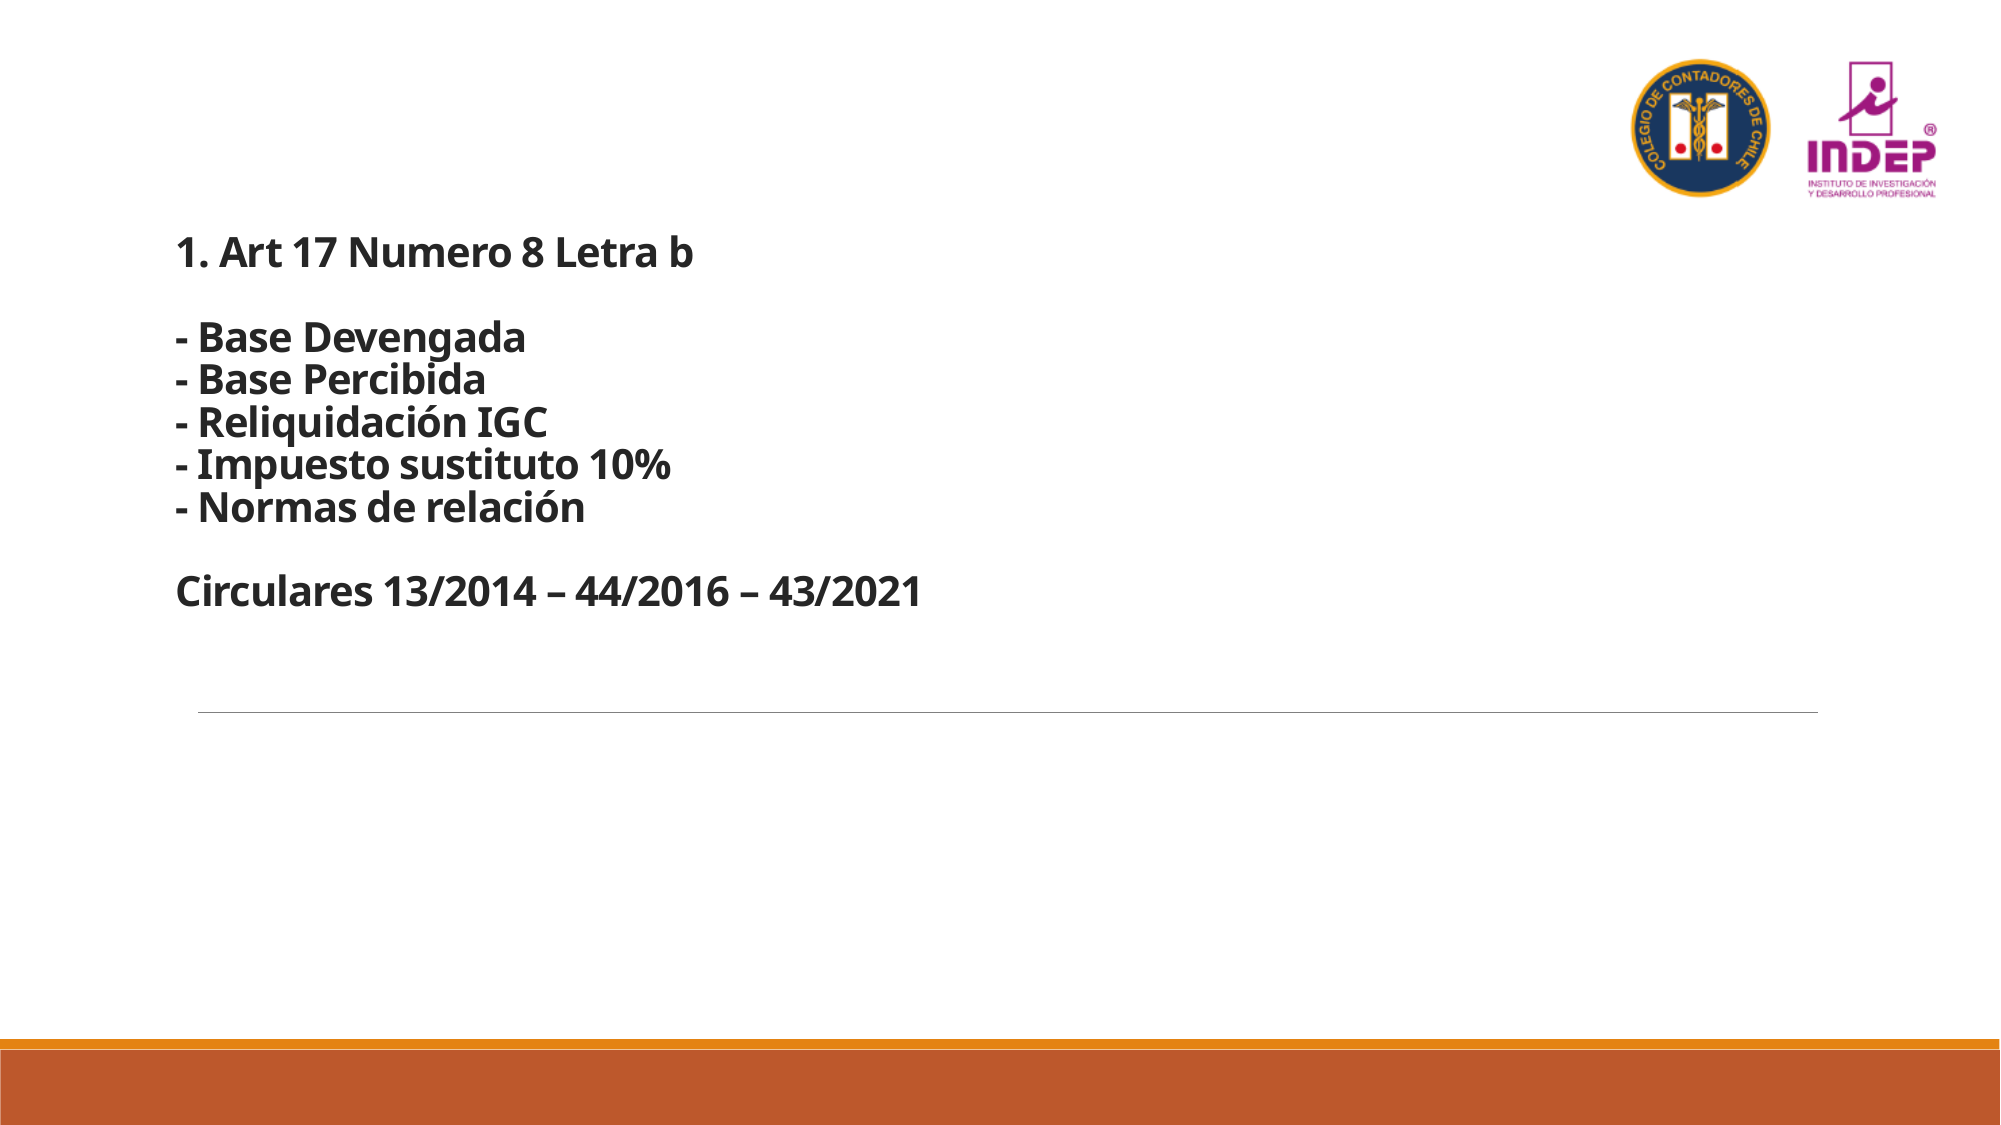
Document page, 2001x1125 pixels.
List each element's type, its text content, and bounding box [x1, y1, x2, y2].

title 1. Art 17 Numero 8 Letra b - Base Devengada - Base Percibida - Reliquidación IGC - Impuesto sustituto 10% - Normas de relación Circulares 13/2014 – 44/2016 – 43/2021 [160, 97, 1790, 623]
picture [1628, 51, 1951, 212]
